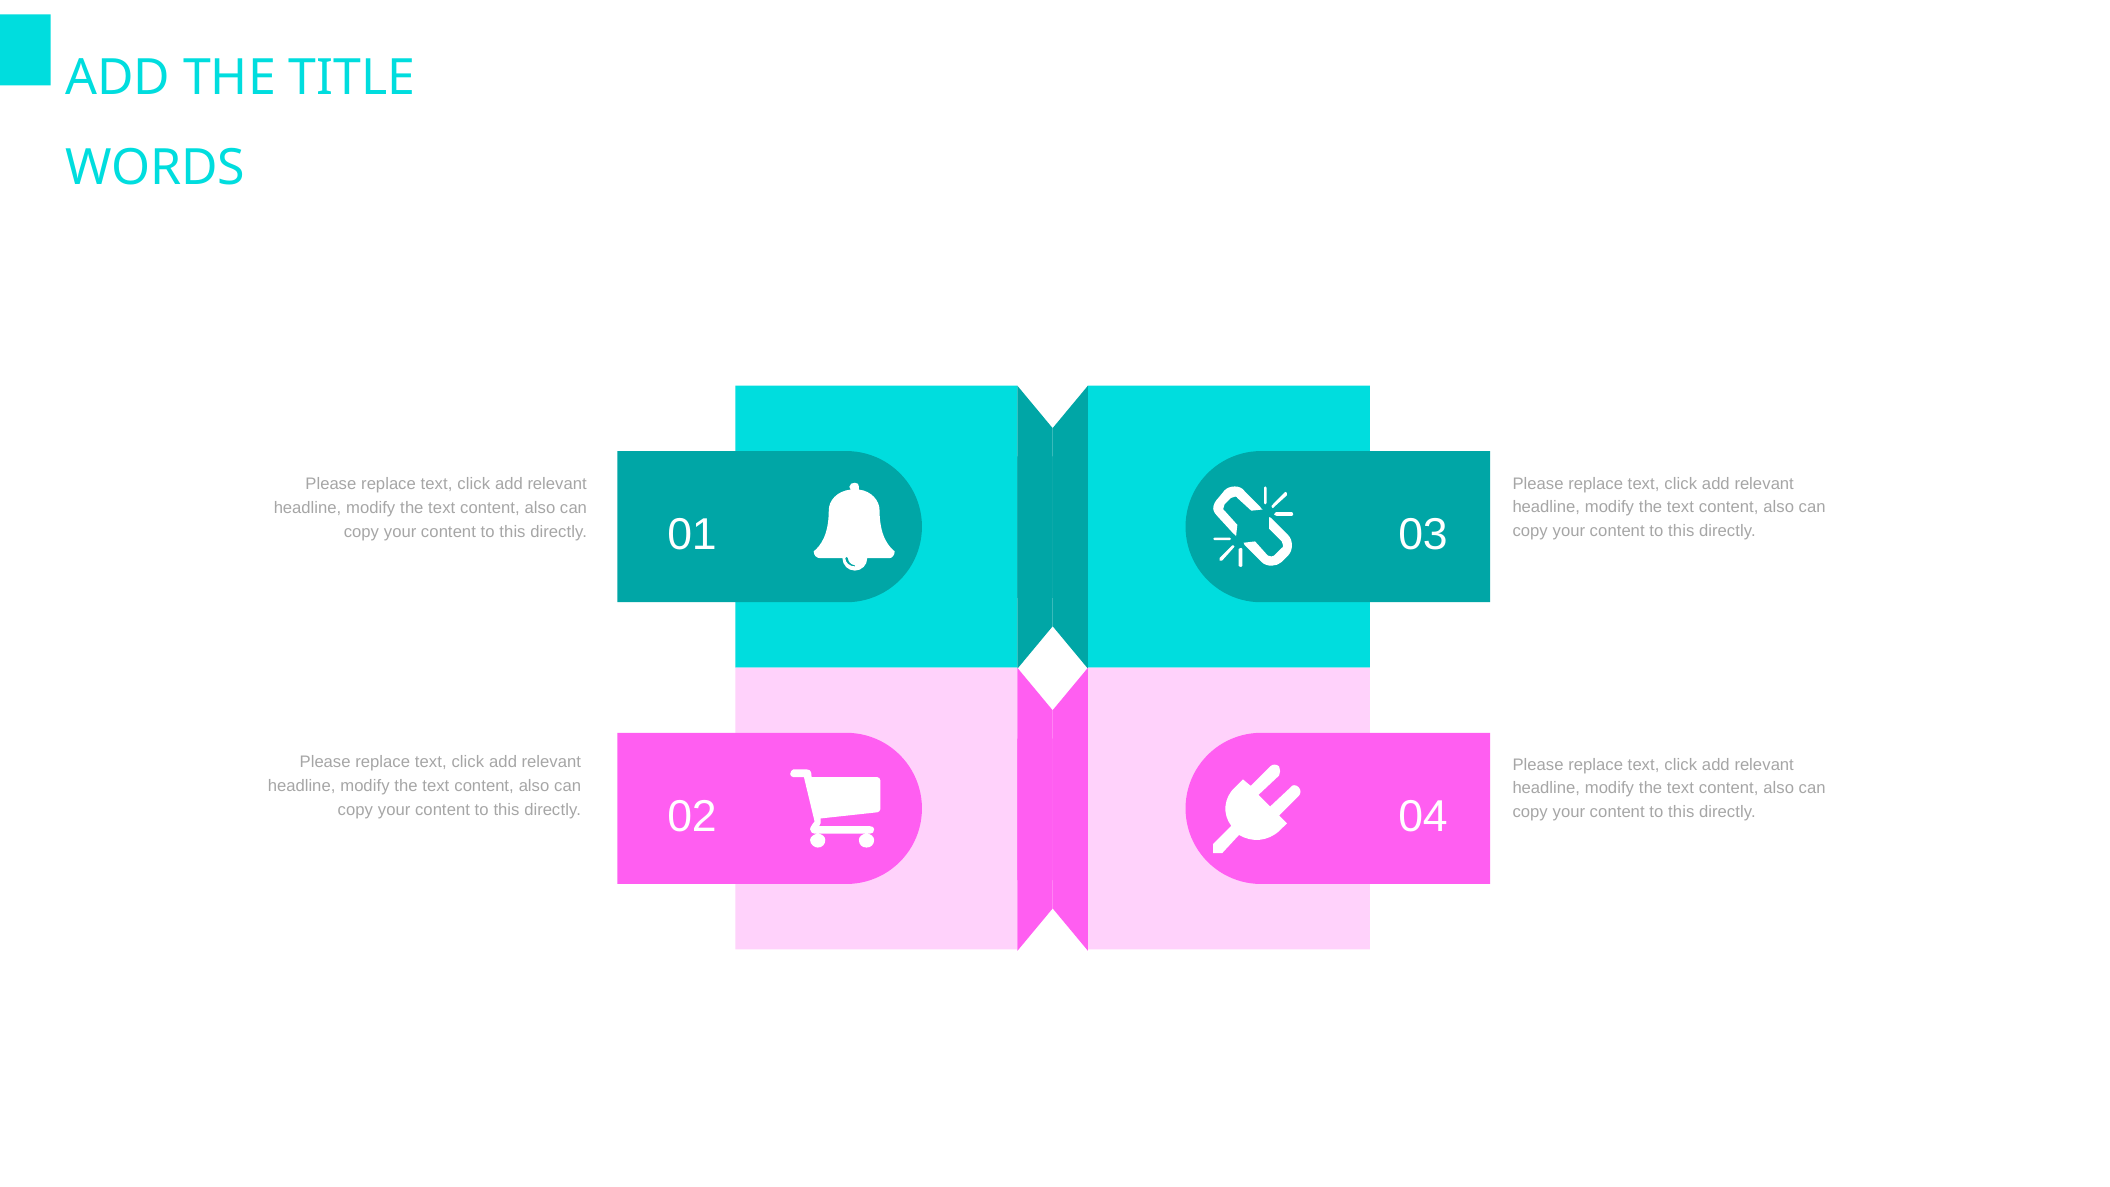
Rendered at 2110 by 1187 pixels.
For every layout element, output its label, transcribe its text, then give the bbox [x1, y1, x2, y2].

text_box Please replace text, click add relevant headline, modify the text content, also can copy your content to this directly. [259, 747, 582, 819]
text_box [735, 385, 1052, 667]
text_box [616, 450, 735, 604]
text_box [1370, 450, 1492, 604]
text_box 01 [647, 498, 735, 556]
text_box Please replace text, click add relevant headline, modify the text content, also can copy your content to this directly. [265, 469, 588, 541]
text_box 04 [1378, 779, 1468, 837]
text_box Please replace text, click add relevant headline, modify the text content, also can copy your content to this directly. [1512, 749, 1840, 822]
text_box 02 [647, 779, 735, 837]
text_box [1370, 731, 1492, 886]
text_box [1052, 667, 1370, 951]
text_box Please replace text, click add relevant headline, modify the text content, also can copy your content to this directly. [1512, 468, 1840, 541]
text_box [1052, 385, 1370, 667]
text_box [735, 667, 1052, 951]
text_box [616, 731, 735, 886]
text_box 03 [1378, 498, 1468, 556]
text_box ADD THE TITLE WORDS [50, 7, 583, 202]
